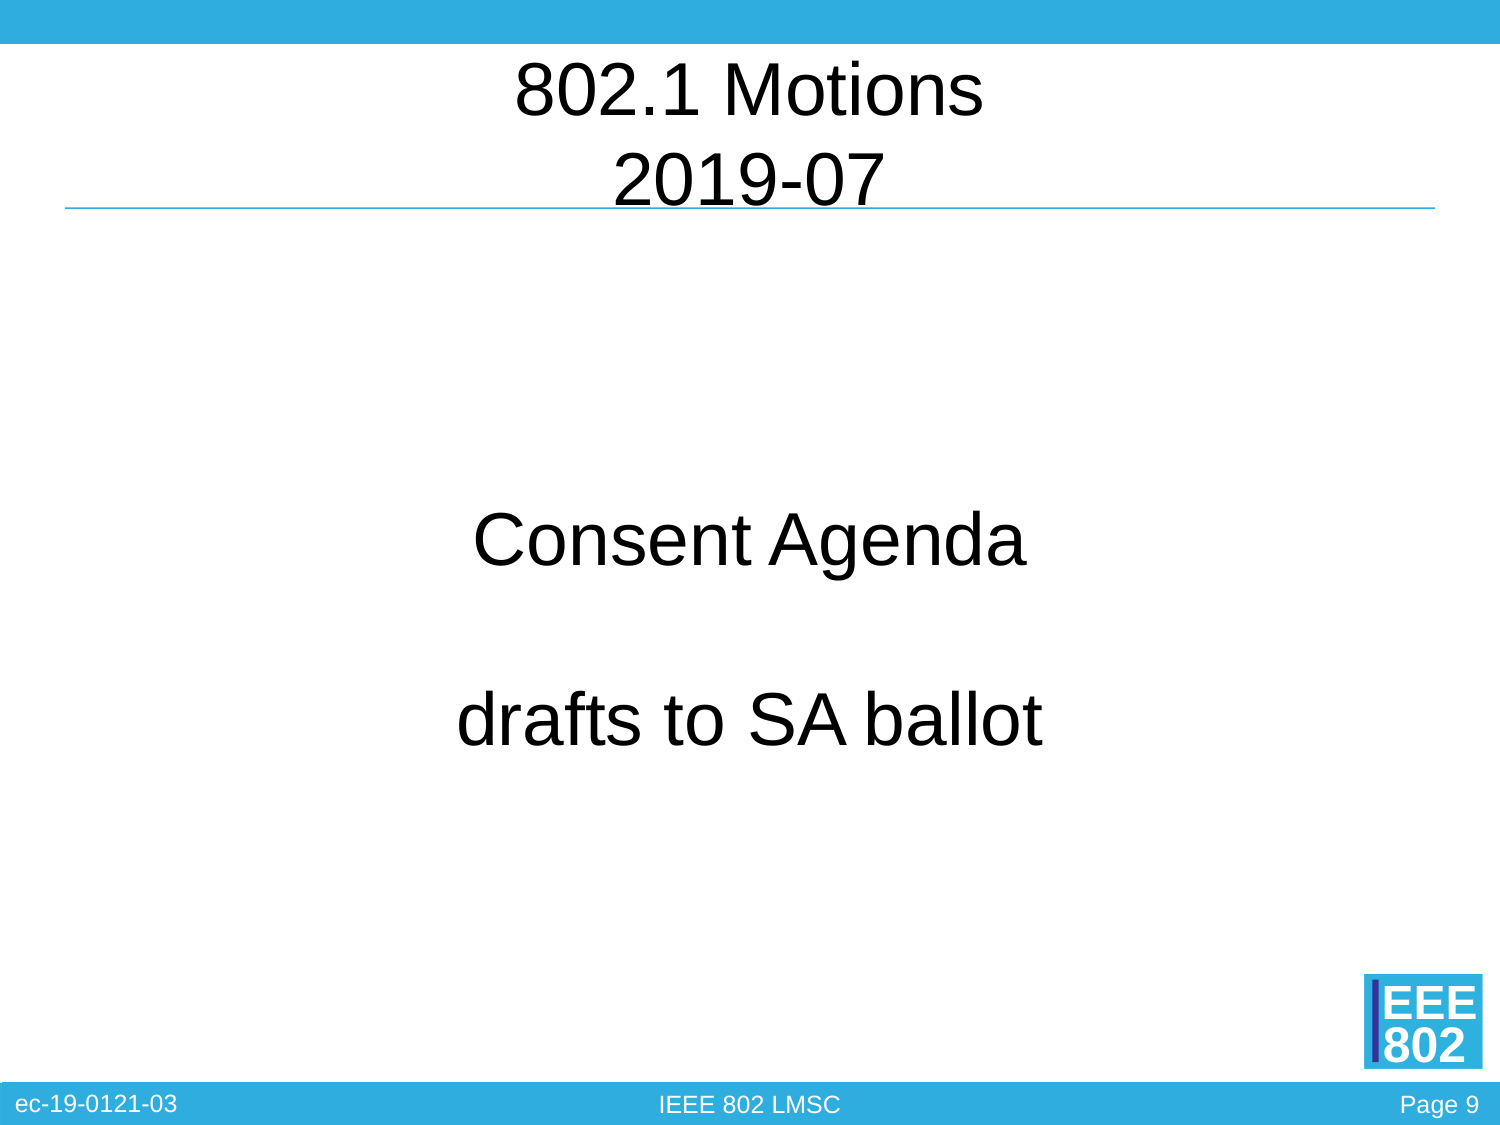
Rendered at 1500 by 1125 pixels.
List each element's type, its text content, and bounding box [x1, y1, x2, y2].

title 802.1 Motions 2019-07 Consent Agenda drafts to SA ballot [112, 324, 1388, 567]
